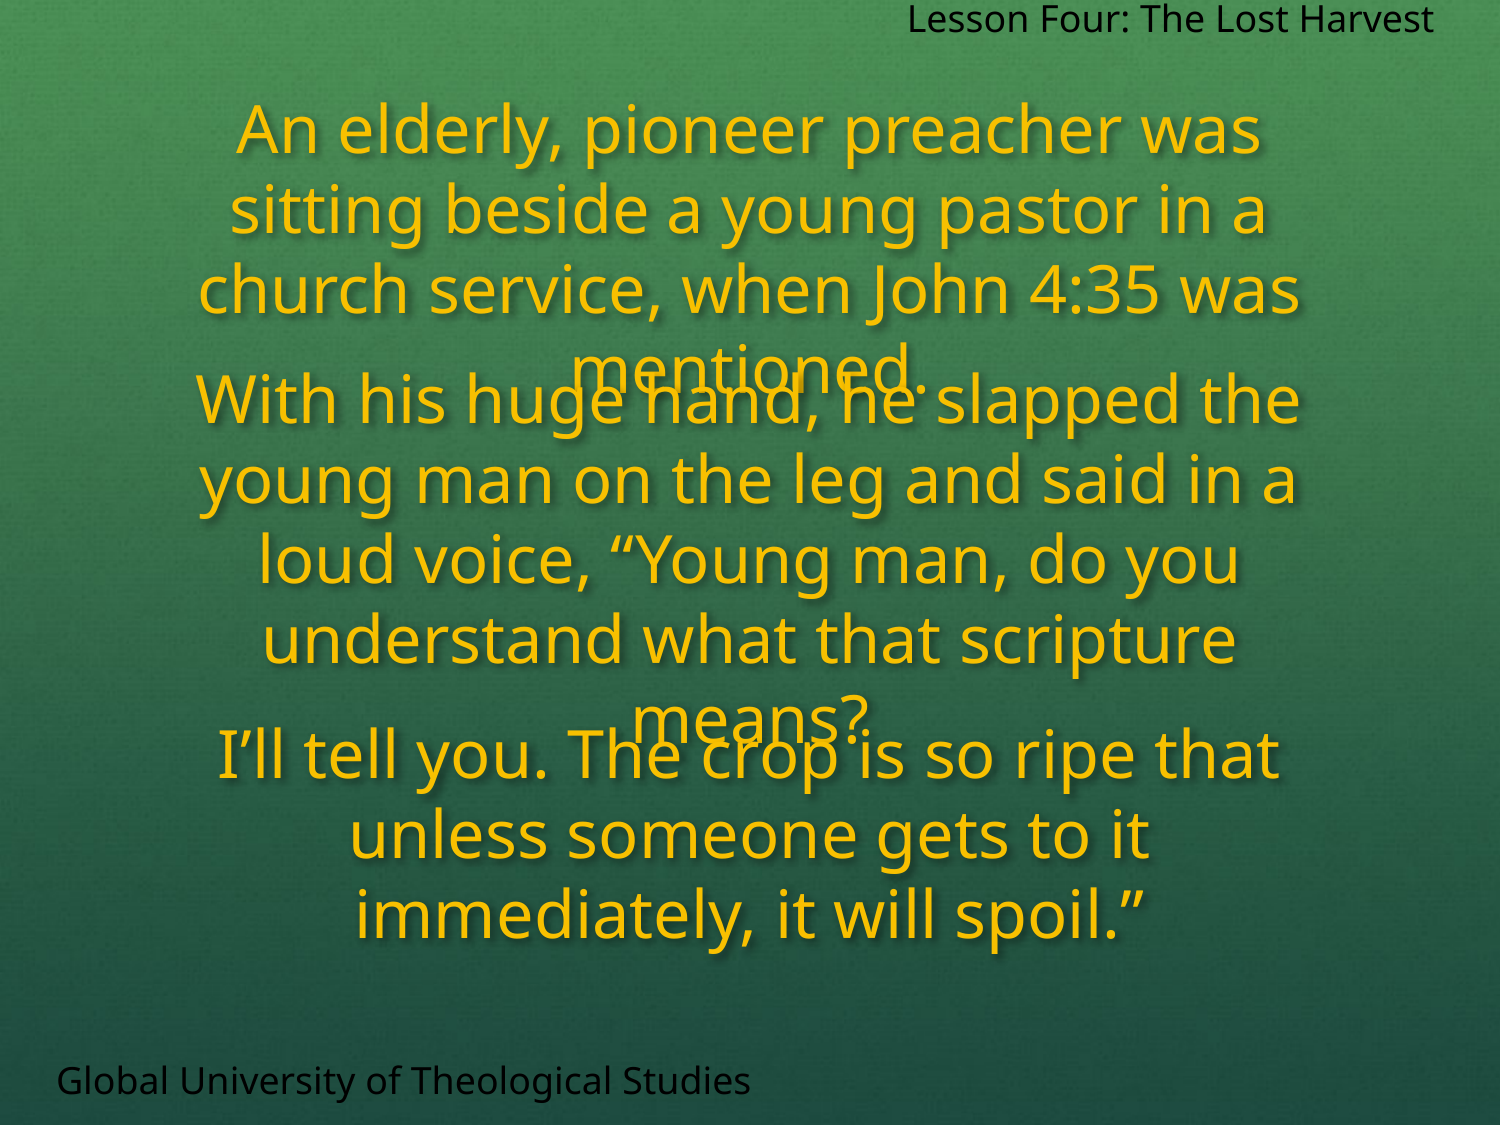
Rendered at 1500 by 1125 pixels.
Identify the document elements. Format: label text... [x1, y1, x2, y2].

text_box With his huge hand, he slapped the young man on the leg and said in a loud voice, “Young man, do you understand what that scripture means? [137, 349, 1363, 704]
text_box Lesson Four: The Lost Harvest [892, 0, 1450, 93]
text_box An elderly, pioneer preacher was sitting beside a young pastor in a church service, when John 4:35 was mentioned. [137, 79, 1363, 349]
picture [0, 0, 1500, 1125]
text_box Global University of Theological Studies [41, 1049, 768, 1110]
text_box I’ll tell you. The crop is so ripe that unless someone gets to it immediately, it will spoil.” [137, 704, 1363, 960]
